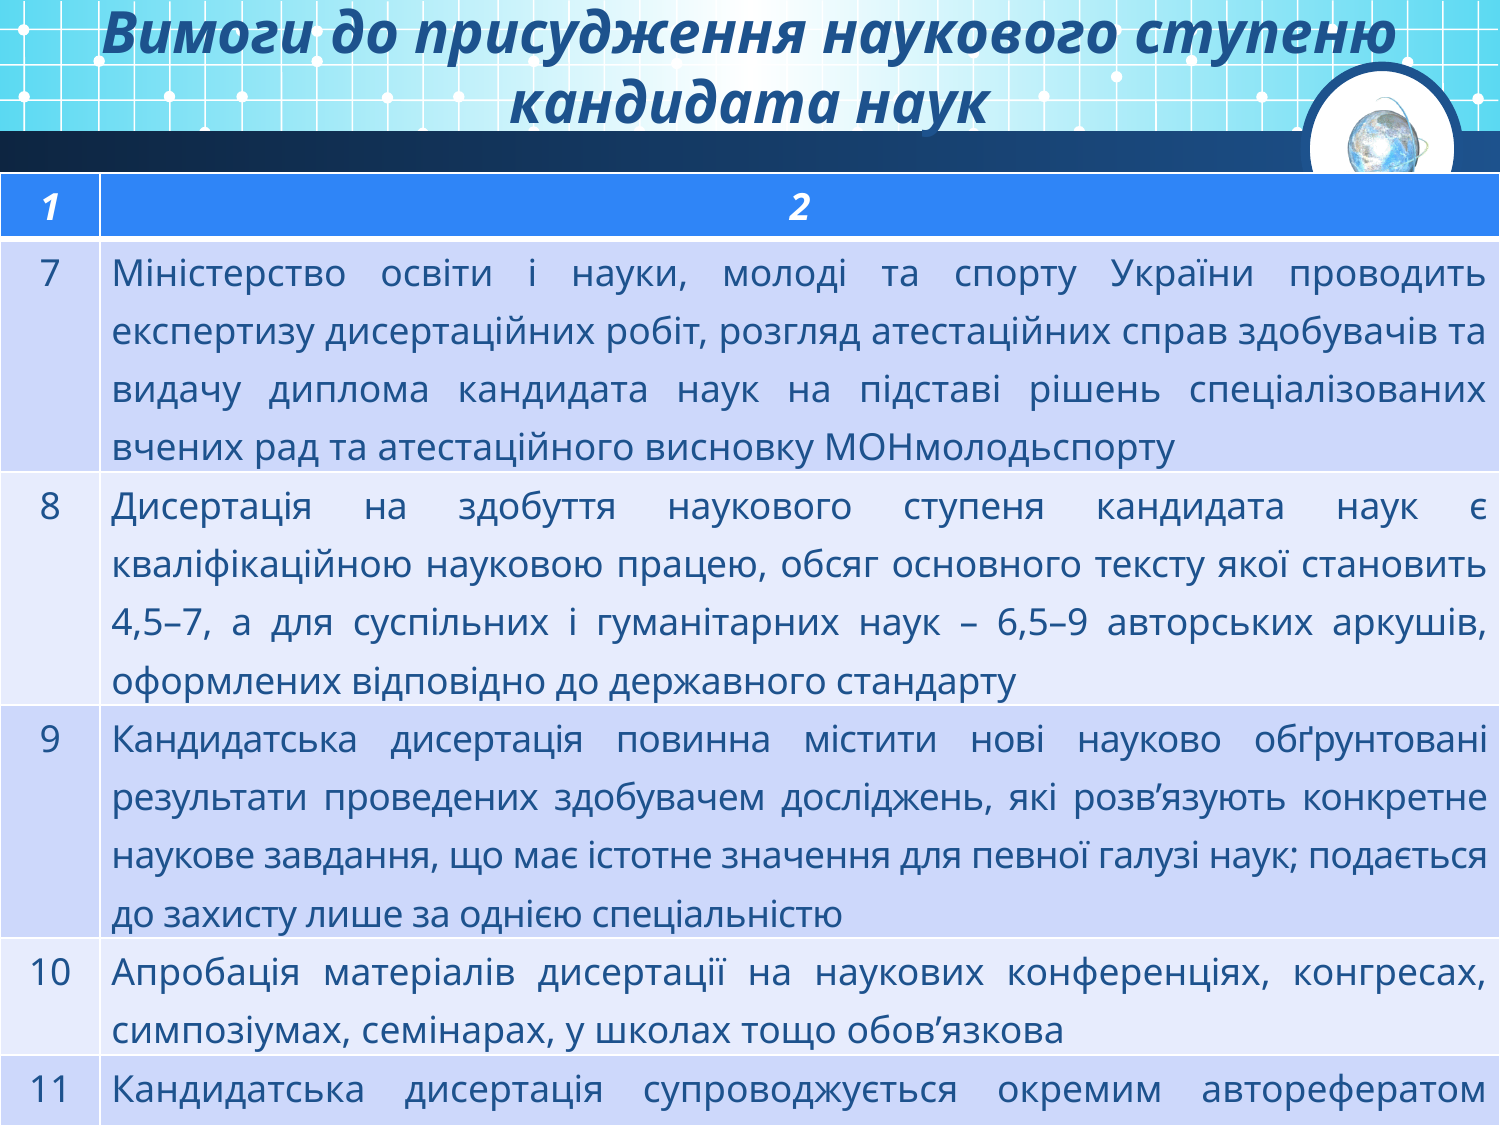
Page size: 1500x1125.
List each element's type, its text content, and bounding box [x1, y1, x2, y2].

table_cell Дисертація на здобуття наукового ступеня кандидата наук є кваліфікаційною науковою працею, обсяг основного тексту якої становить 4,5–7, а для суспільних і гуманітарних наук – 6,5–9 авторських аркушів, оформлених відповідно до державного стандарту [101, 473, 1499, 704]
table_cell Кандидатська дисертація повинна містити нові науково обґрунтовані результати проведених здобувачем досліджень, які розв’язують конкретне наукове завдання, що має істотне значення для певної галузі наук; подається до захисту лише за однією спеціальністю [101, 706, 1499, 937]
table_cell Апробація матеріалів дисертації на наукових конференціях, конгресах, симпозіумах, семінарах, у школах тощо обов’язкова [101, 939, 1499, 1054]
table_cell 7 [1, 242, 99, 471]
table_header 1 [1, 174, 99, 236]
table_cell 10 [1, 939, 99, 1054]
table_cell 8 [1, 473, 99, 704]
table_cell 9 [1, 706, 99, 937]
table_header 2 [101, 174, 1499, 236]
table_cell 11 [1, 1056, 99, 1125]
table_cell Міністерство освіти і науки, молоді та спорту України проводить експертизу дисертаційних робіт, розгляд атестаційних справ здобувачів та видачу диплома кандидата наук на підставі рішень спеціалізованих вчених рад та атестаційного висновку МОНмолодьспорту [101, 242, 1499, 471]
picture [1310, 130, 1454, 172]
title Вимоги до присудження наукового ступеню кандидата наук [0, 0, 1500, 130]
table_cell Кандидатська дисертація супроводжується окремим авторефератом обсягом 0,7–0,9 авторського аркуша, який подається державною мовою [101, 1056, 1499, 1125]
